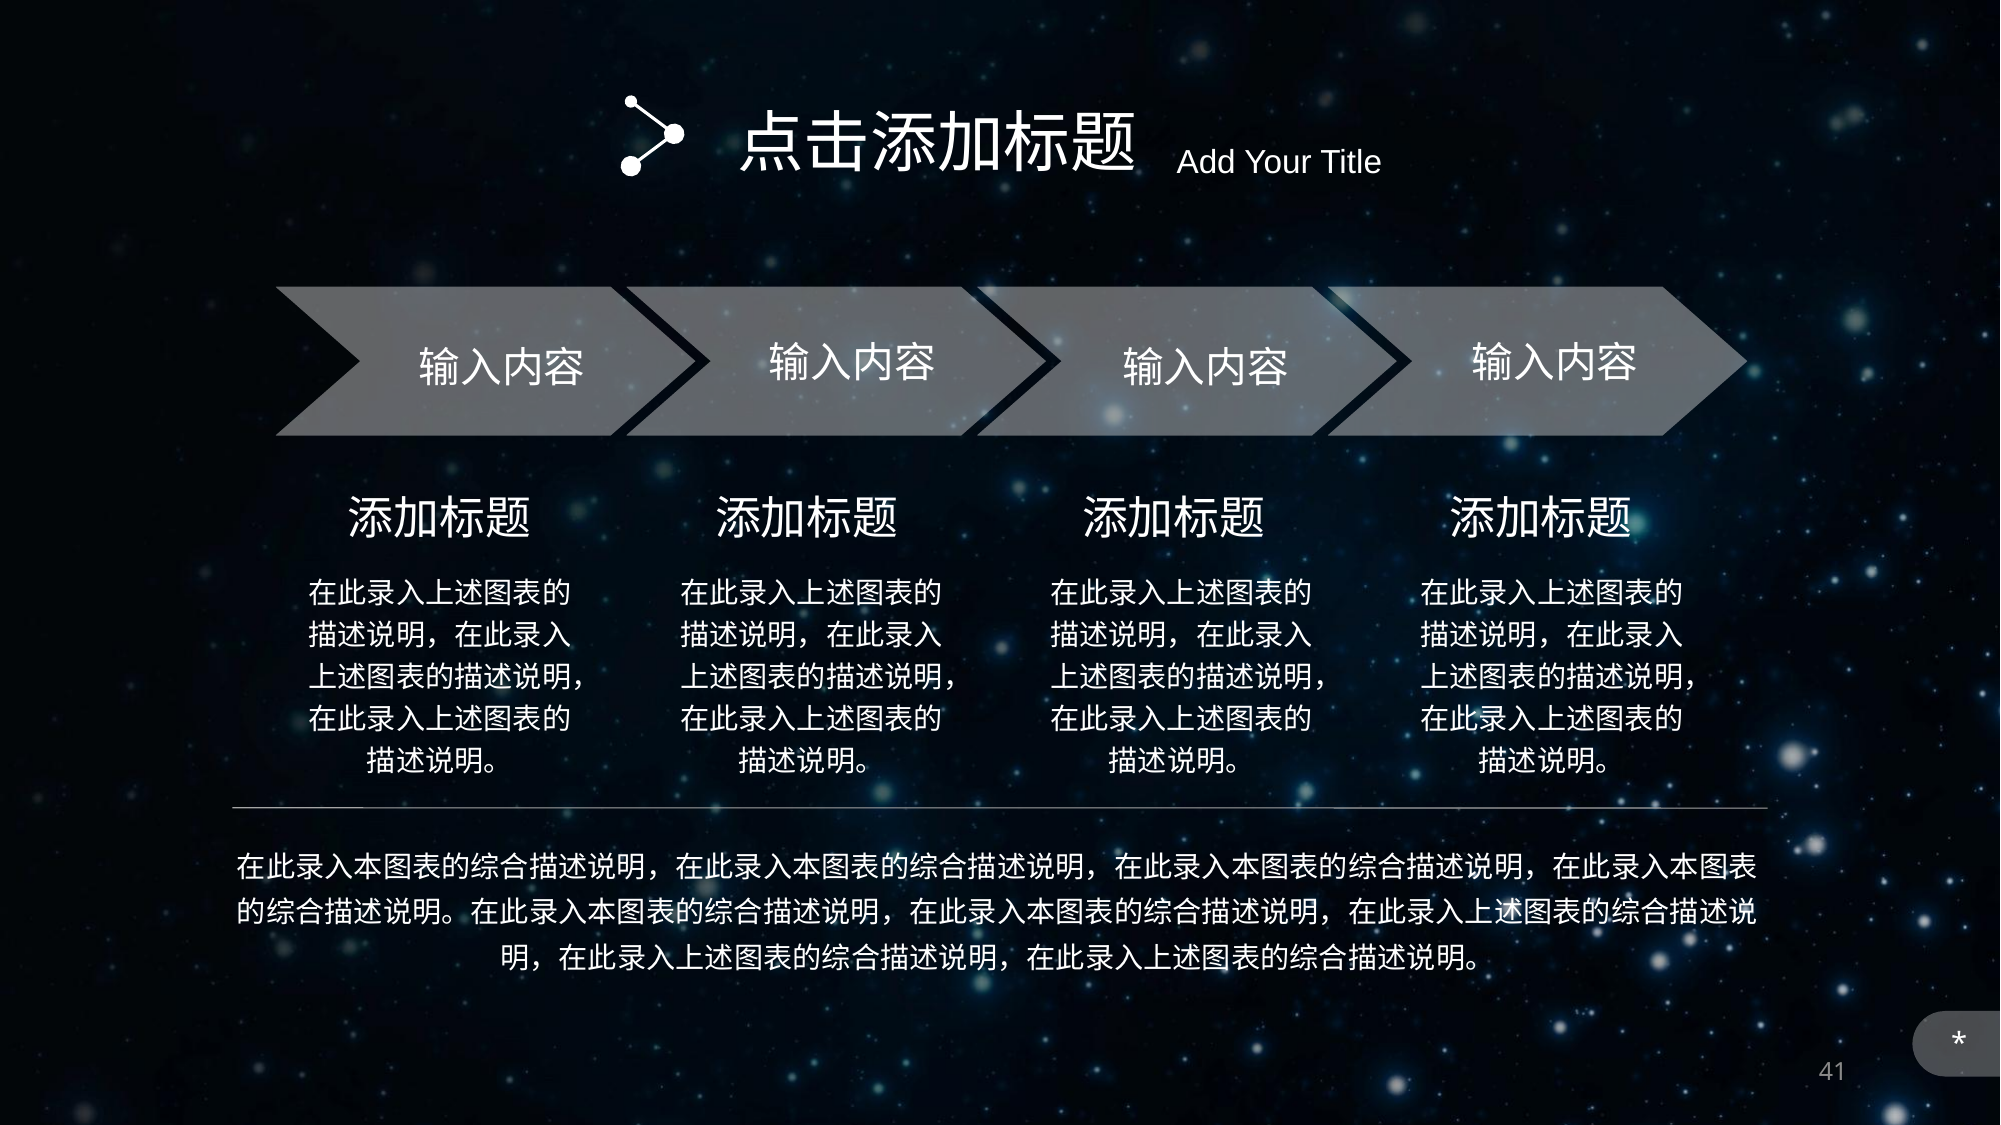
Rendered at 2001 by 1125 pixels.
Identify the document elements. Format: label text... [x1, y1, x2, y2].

text_box 添加标题 [1067, 481, 1281, 552]
text_box 添加标题 [332, 481, 547, 552]
text_box 添加标题 [1434, 481, 1648, 552]
text_box 在此录入上述图表的描述说明，在此录入上述图表的描述说明，在此录入上述图表的描述说明。 [283, 559, 597, 785]
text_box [977, 286, 1397, 436]
text_box * [1925, 1018, 2000, 1065]
text_box 在此录入上述图表的描述说明，在此录入上述图表的描述说明，在此录入上述图表的描述说明。 [657, 559, 966, 785]
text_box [696, 286, 977, 436]
text_box 在此录入本图表的综合描述说明，在此录入本图表的综合描述说明，在此录入本图表的综合描述说明，在此录入本图表的综合描述说明。在此录入本图表的综合描述说明，在此录入本图表的综合描述说明，在此录入上述图表的综合描述说明，在此录入上述图表的综合描述说明，在此录入上述图表的综合描述说明。 [207, 830, 1787, 982]
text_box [275, 286, 696, 436]
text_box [630, 101, 675, 167]
text_box Add Your Title [1161, 132, 1541, 188]
text_box 在此录入上述图表的描述说明，在此录入上述图表的描述说明，在此录入上述图表的描述说明。 [1398, 559, 1706, 785]
slide_number 41 [1412, 1042, 1863, 1103]
text_box [1912, 1010, 2000, 1077]
text_box 添加标题 [700, 481, 914, 552]
picture [0, 0, 2000, 1125]
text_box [1397, 286, 1748, 436]
text_box 点击添加标题 [722, 92, 1153, 188]
text_box 在此录入上述图表的描述说明，在此录入上述图表的描述说明，在此录入上述图表的描述说明。 [1026, 559, 1337, 785]
